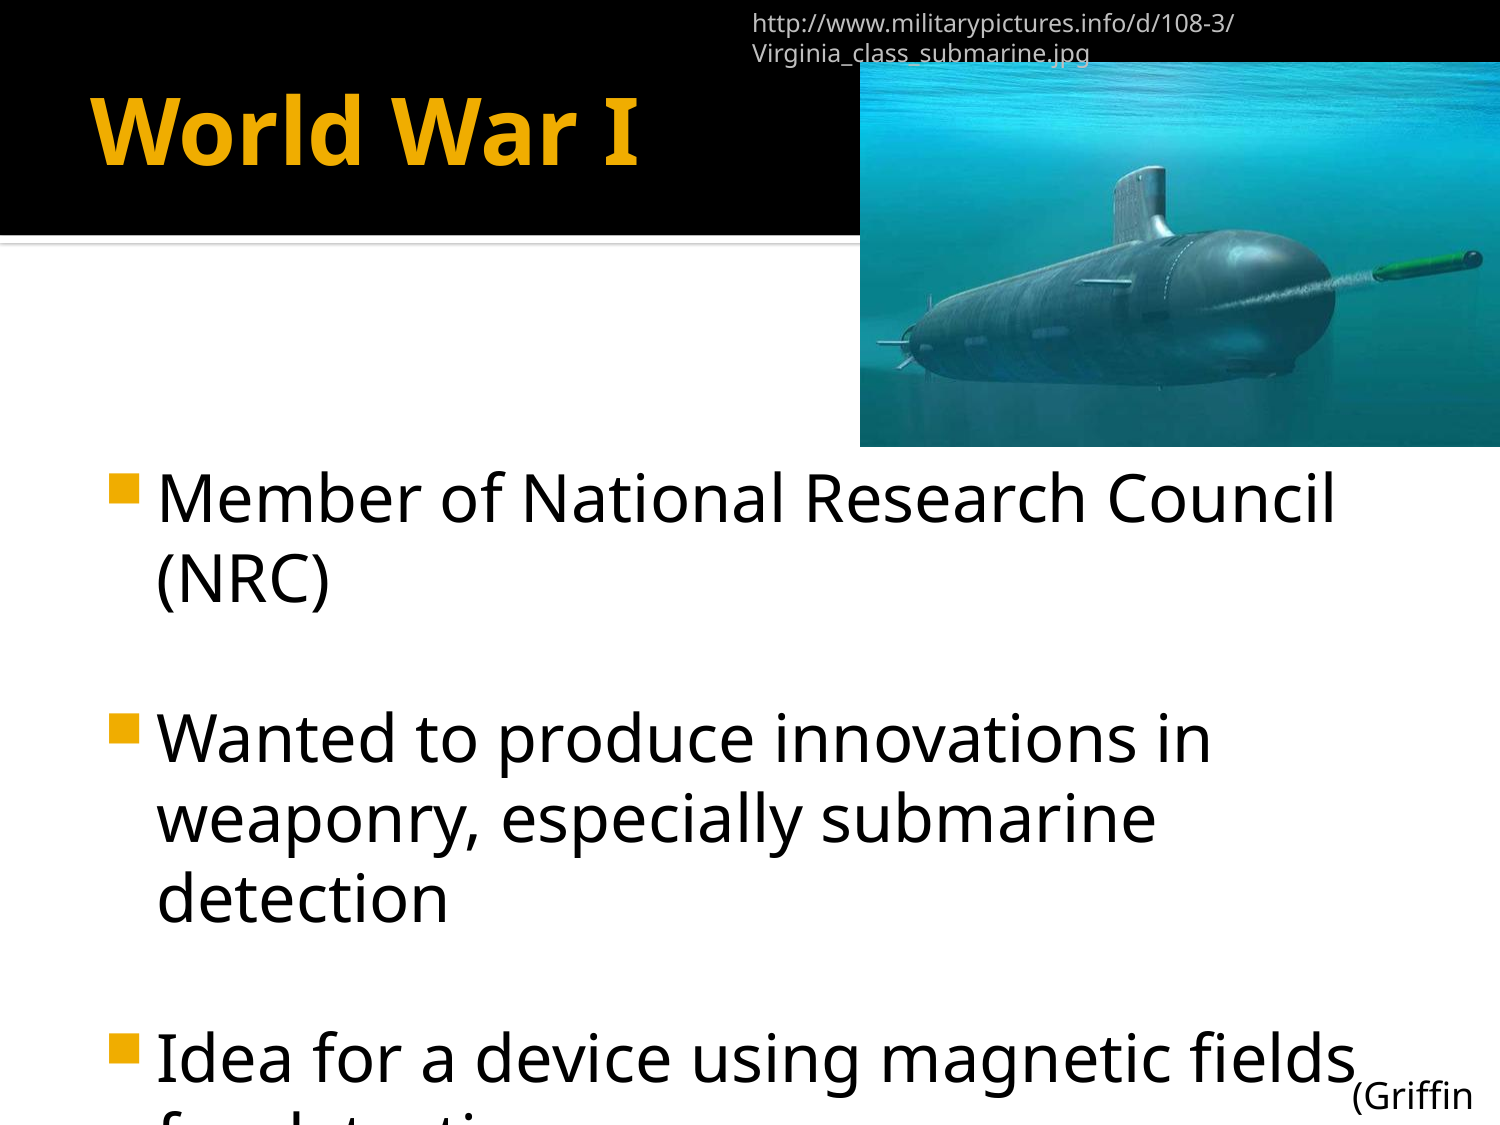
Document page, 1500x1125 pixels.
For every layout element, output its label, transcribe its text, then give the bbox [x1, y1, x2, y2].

picture [860, 62, 1500, 447]
list Member of National Research Council (NRC) Wanted to produce innovations in weaponry, especially submarine detection Idea for a device using magnetic fields for detection [75, 441, 1425, 1088]
title World War I [75, 25, 854, 231]
text_box (Griffin) [1337, 1064, 1500, 1125]
text_box http://www.militarypictures.info/d/108-3/Virginia_class_submarine.jpg [737, 0, 1500, 75]
